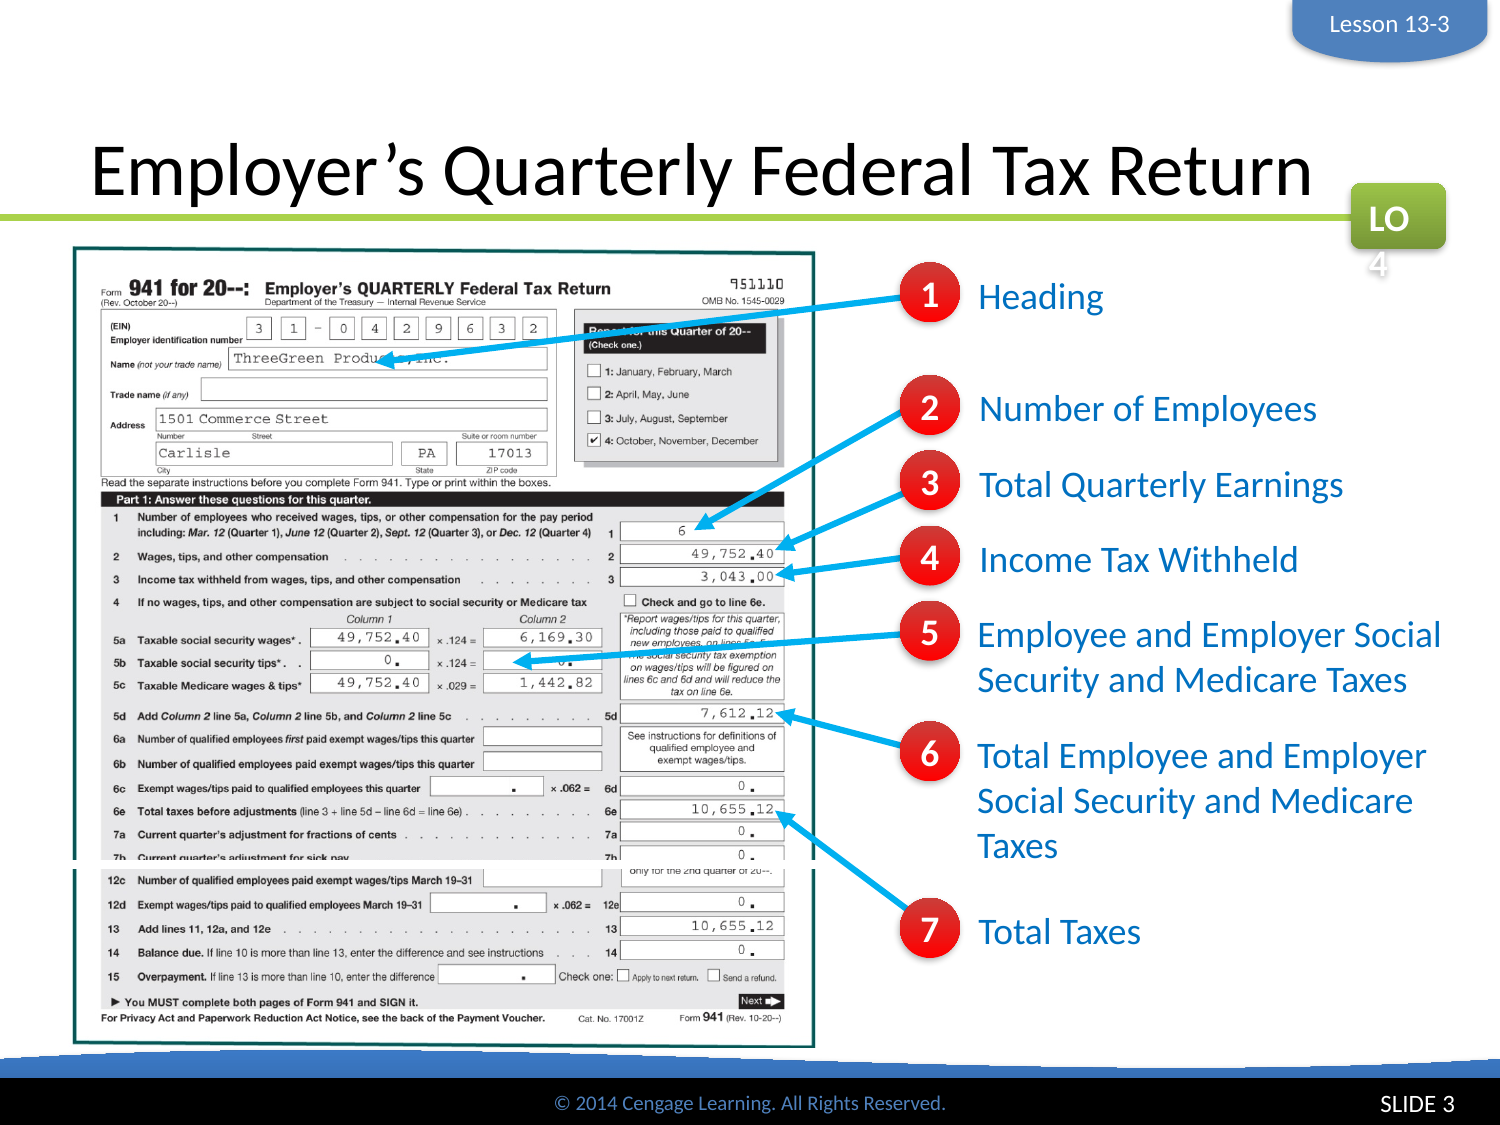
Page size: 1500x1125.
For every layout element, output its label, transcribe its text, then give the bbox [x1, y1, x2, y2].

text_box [1292, 0, 1488, 63]
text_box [512, 600, 1463, 709]
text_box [774, 450, 1362, 551]
picture [68, 868, 820, 1049]
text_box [774, 810, 1158, 961]
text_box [374, 262, 1121, 363]
title Employer’s Quarterly Federal Tax Return [75, 29, 1350, 218]
picture [68, 240, 820, 861]
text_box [774, 525, 1317, 589]
slide_number SLIDE 3 [1170, 1080, 1470, 1125]
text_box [693, 374, 1335, 531]
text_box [774, 712, 1476, 875]
text_box LO4 [1350, 183, 1446, 250]
